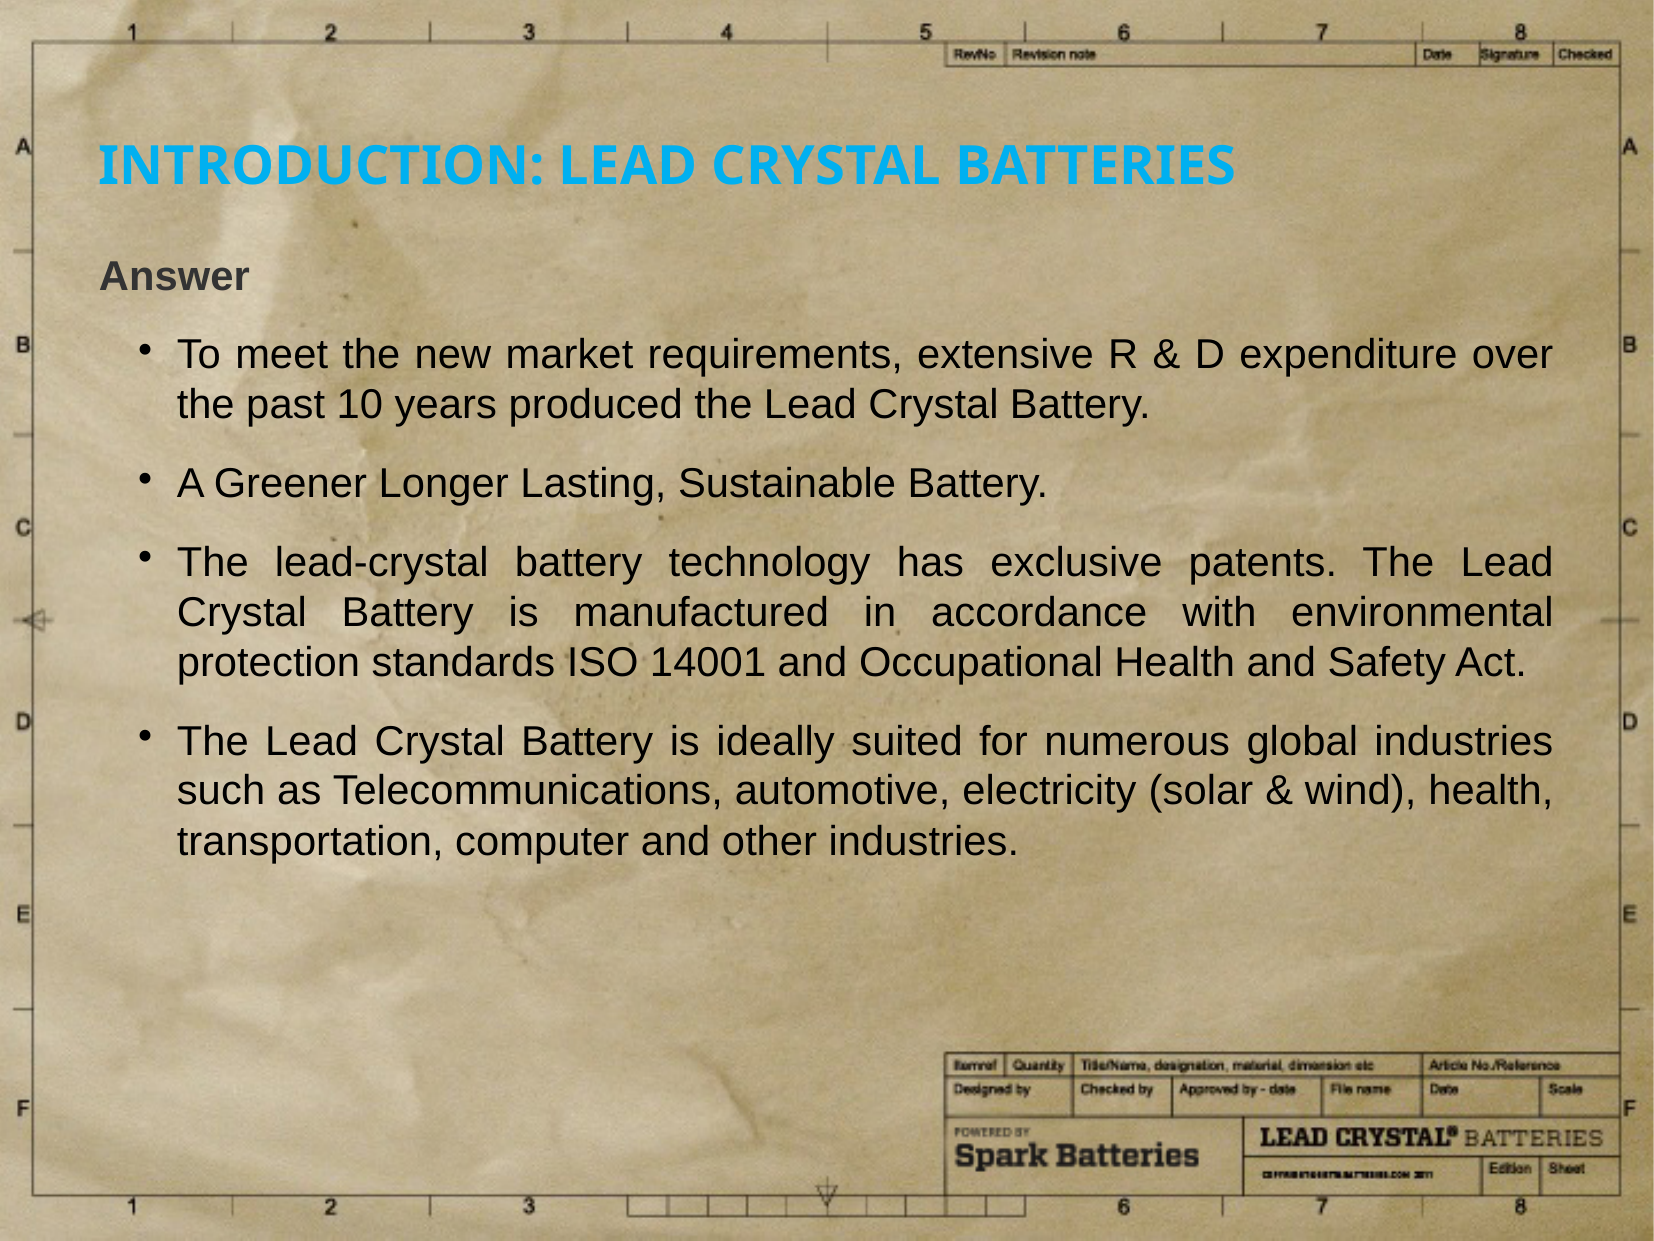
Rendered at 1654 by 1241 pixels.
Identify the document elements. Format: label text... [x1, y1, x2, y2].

picture [0, 0, 1654, 1241]
text_box INTRODUCTION: LEAD CRYSTAL BATTERIES Answer To meet the new market requirements, extensive R & D expenditure over the past 10 years produced the Lead Crystal Battery. A Greener Longer Lasting, Sustainable Battery. The lead-crystal battery technology has exclusive patents. The Lead Crystal Battery is manufactured in accordance with environmental protection standards ISO 14001 and Occupational Health and Safety Act. The Lead Crystal Battery is ideally suited for numerous global industries such as Telecommunications, automotive, electricity (solar & wind), health, transportation, computer and other industries. [82, 110, 1571, 960]
